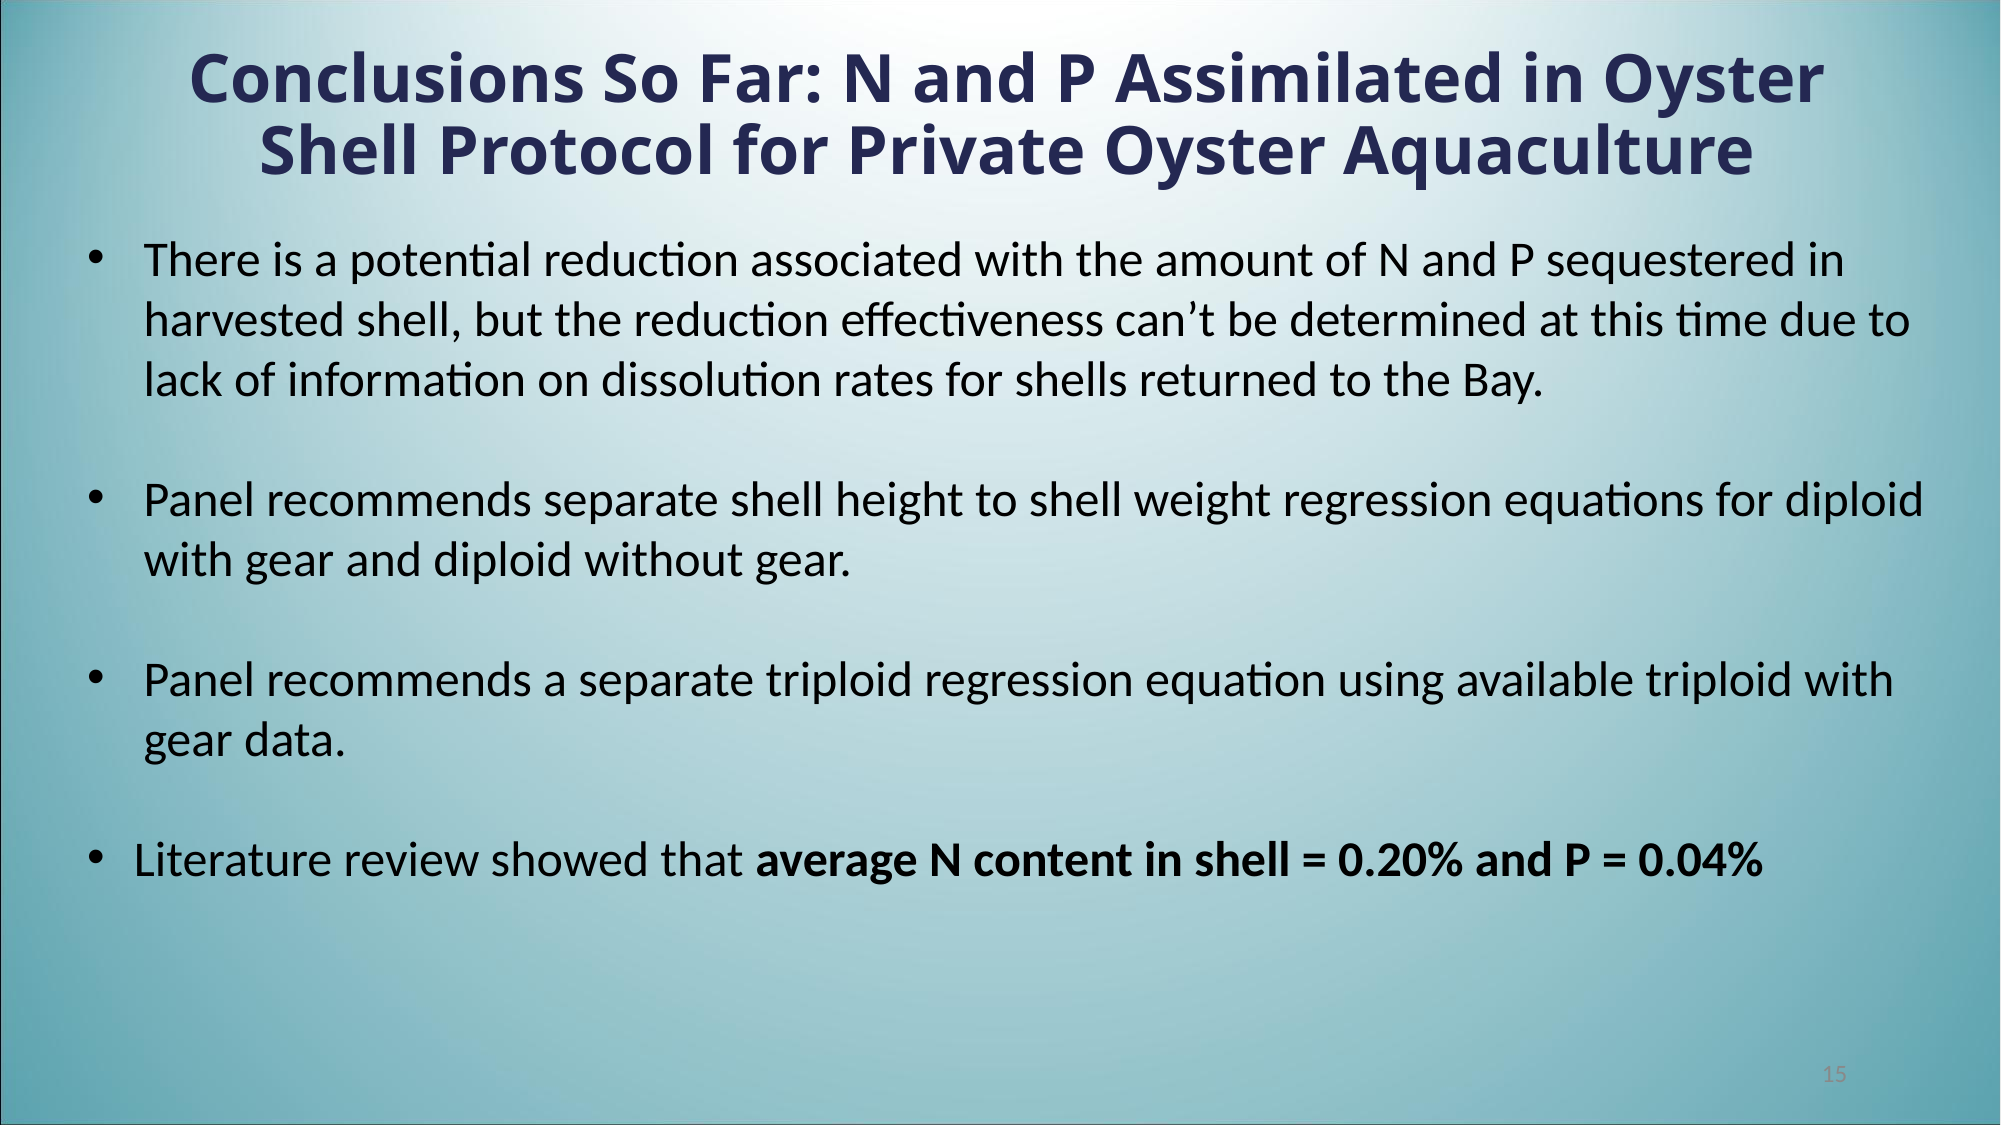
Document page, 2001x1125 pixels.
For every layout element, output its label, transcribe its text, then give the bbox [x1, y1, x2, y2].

text_box There is a potential reduction associated with the amount of N and P sequestered in harvested shell, but the reduction effectiveness can’t be determined at this time due to lack of information on dissolution rates for shells returned to the Bay. Panel recommends separate shell height to shell weight regression equations for diploid with gear and diploid without gear. Panel recommends a separate triploid regression equation using available triploid with gear data. Literature review showed that average N content in shell = 0.20% and P = 0.04% [72, 218, 1944, 894]
picture [0, 0, 2001, 1125]
slide_number 15 [1412, 1042, 1863, 1103]
title Conclusions So Far: N and P Assimilated in Oyster Shell Protocol for Private Oyster Aquaculture [87, 34, 1928, 200]
